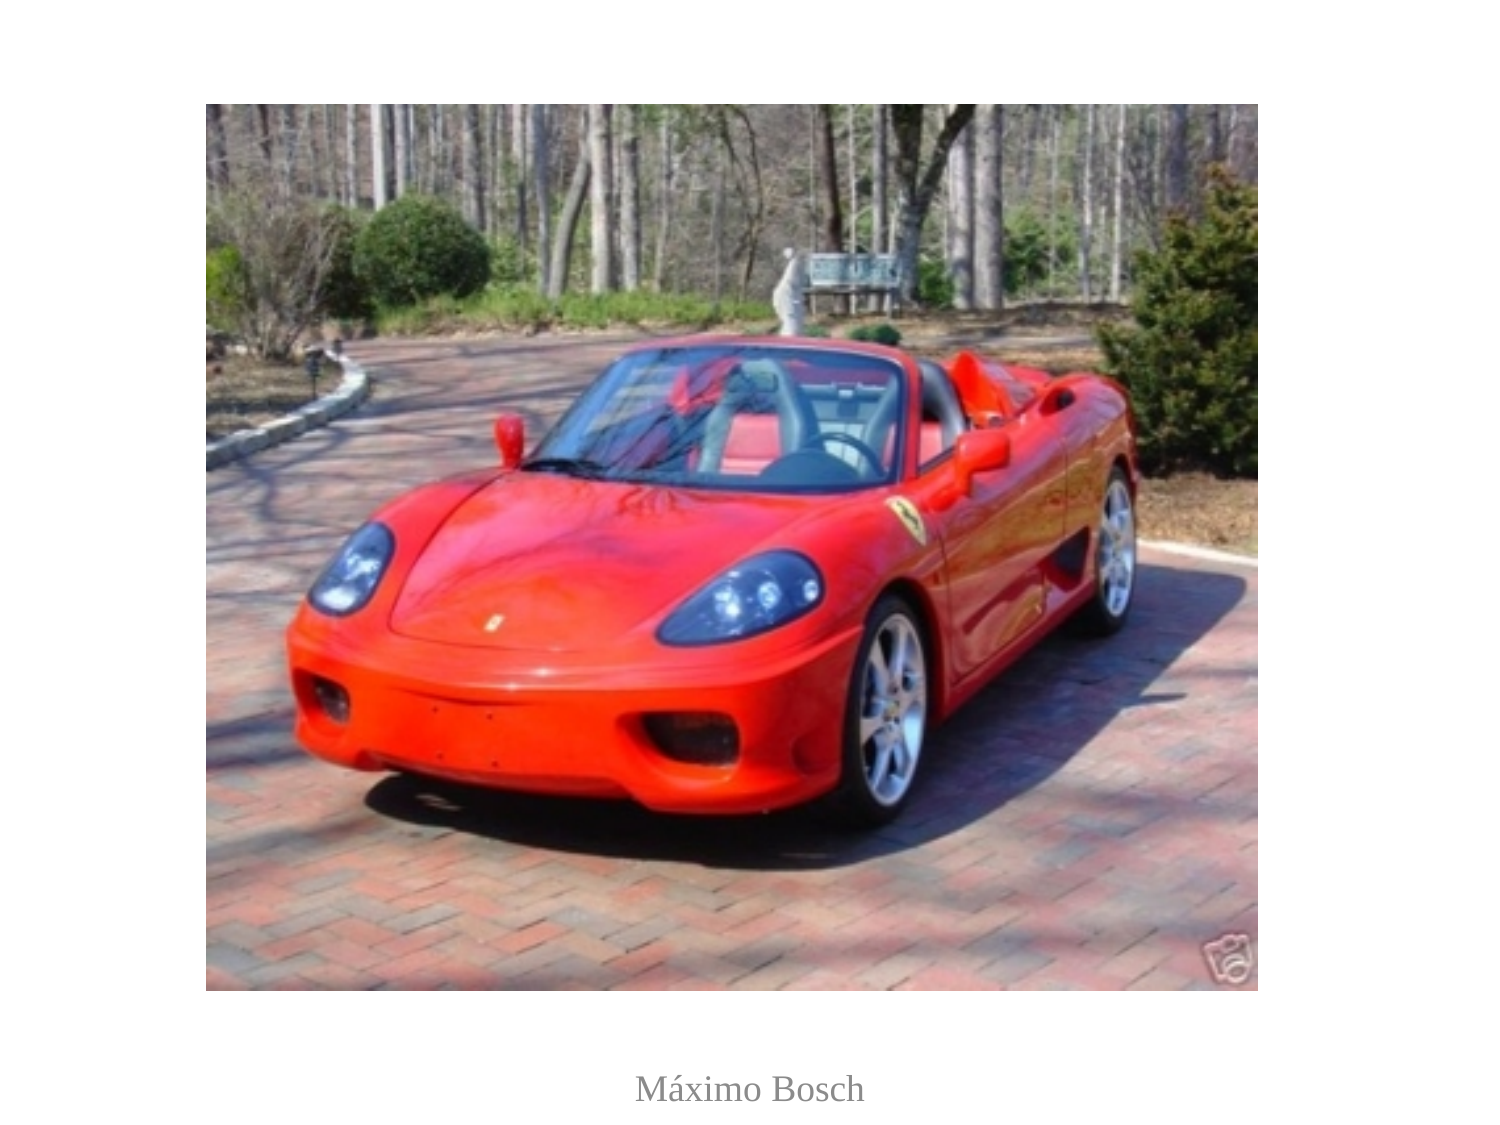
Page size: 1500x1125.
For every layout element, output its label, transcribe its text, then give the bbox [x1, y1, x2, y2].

picture [206, 104, 1259, 991]
footer Máximo Bosch [512, 1024, 988, 1103]
